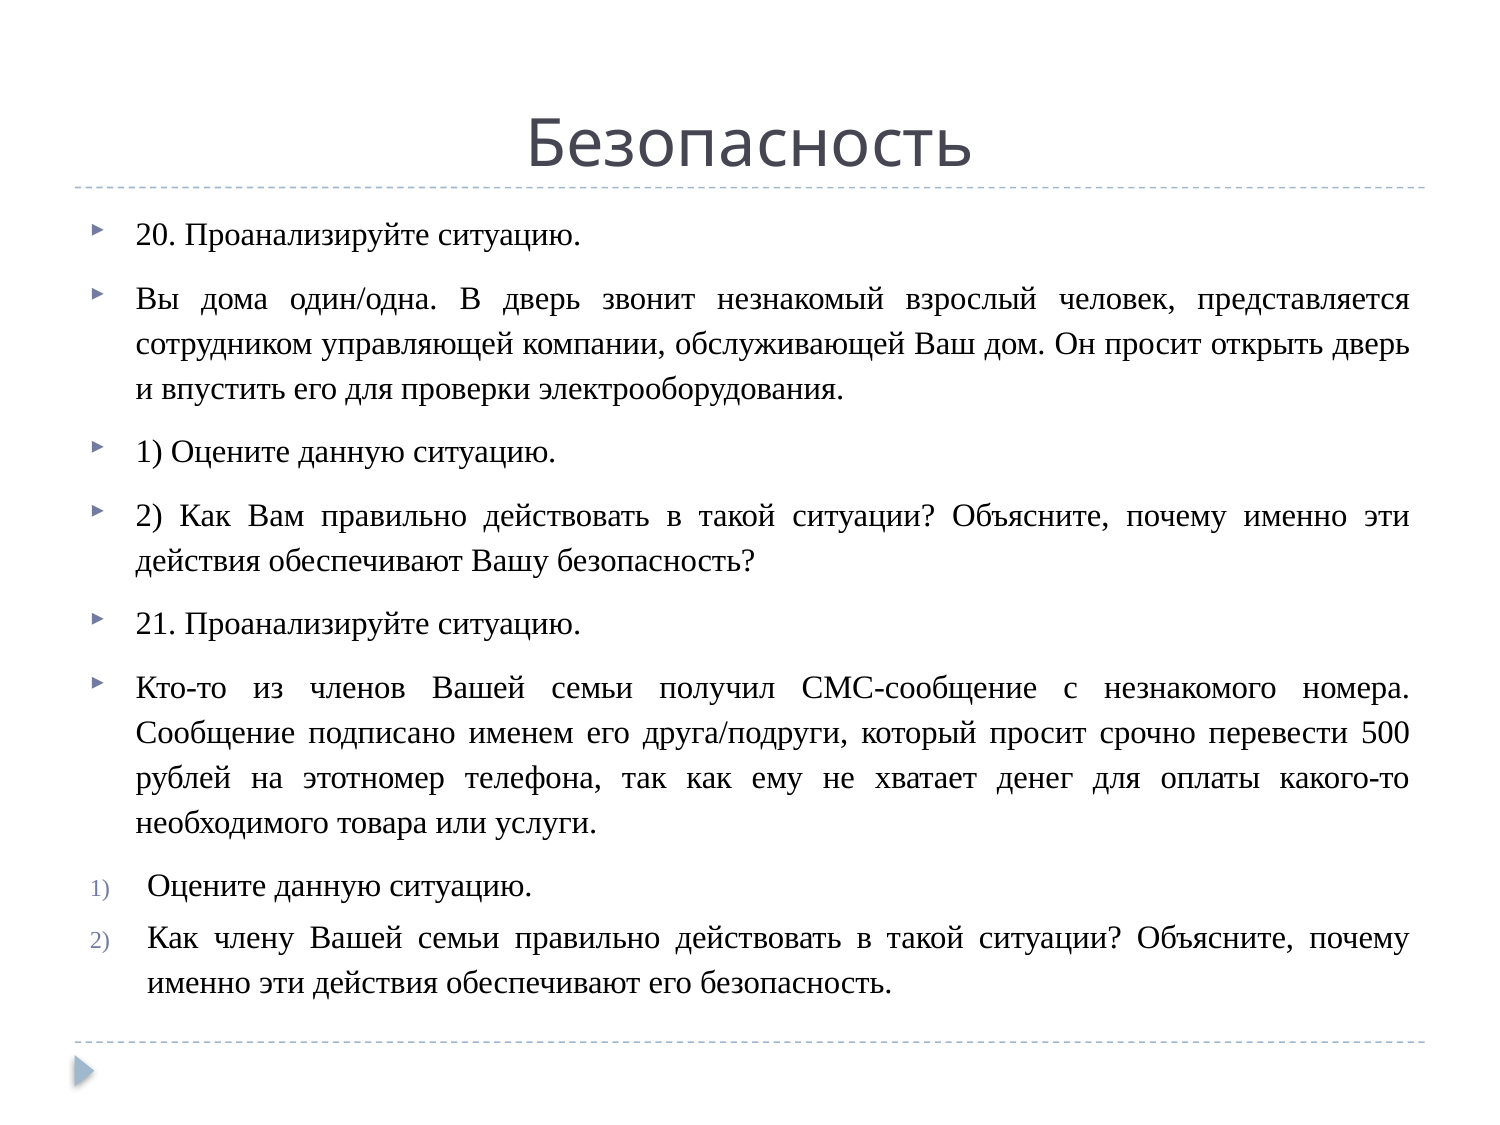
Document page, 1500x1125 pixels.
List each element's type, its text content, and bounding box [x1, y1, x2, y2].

title Безопасность [75, 24, 1425, 188]
list 20. Проанализируйте ситуацию. Вы дома один/одна. В дверь звонит незнакомый взрослый человек, представляется сотрудником управляющей компании, обслуживающей Ваш дом. Он просит открыть дверь и впустить его для проверки электрооборудования. 1) Оцените данную ситуацию. 2) Как Вам правильно действовать в такой ситуации? Объясните, почему именно эти действия обеспечивают Вашу безопасность? 21. Проанализируйте ситуацию. Кто-то из членов Вашей семьи получил СМС-сообщение с незнакомого номера. Сообщение подписано именем его друга/подруги, который просит срочно перевести 500 рублей на этотномер телефона, так как ему не хватает денег для оплаты какого-то необходимого товара или услуги. Оцените данную ситуацию. Как члену Вашей семьи правильно действовать в такой ситуации? Объясните, почему именно эти действия обеспечивают его безопасность. [75, 200, 1425, 1010]
